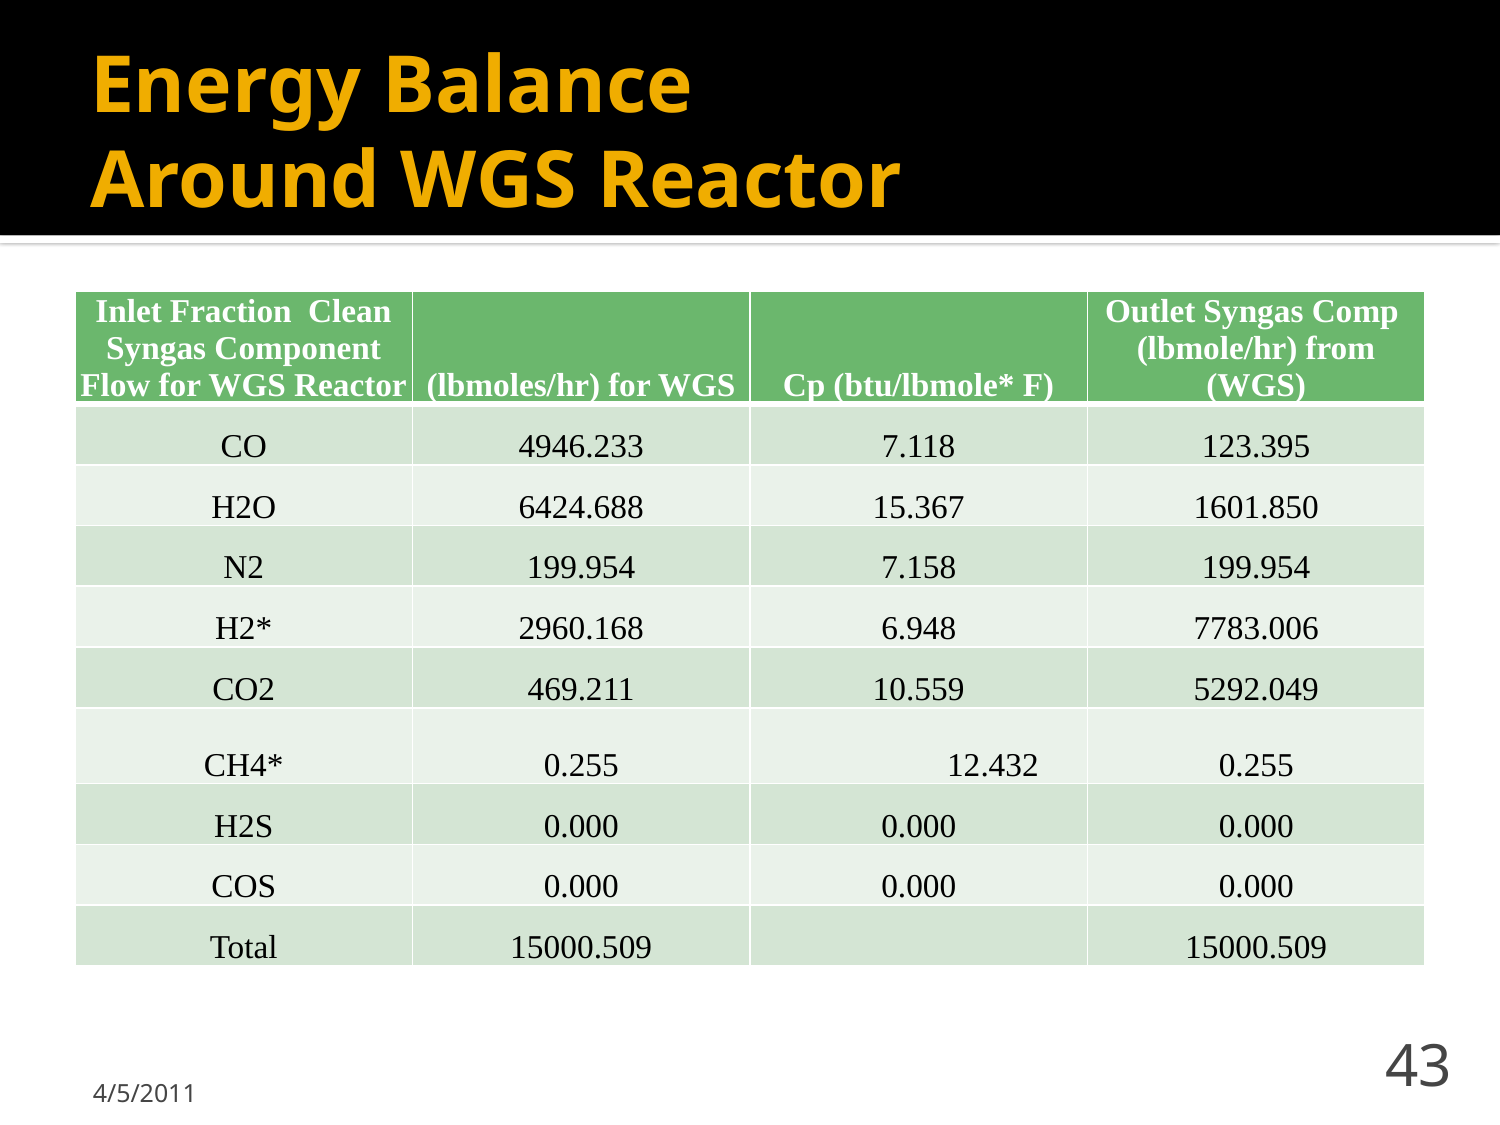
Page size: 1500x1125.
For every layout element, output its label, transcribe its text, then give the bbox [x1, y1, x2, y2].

table_cell COS [76, 845, 412, 904]
table_cell 1601.850 [1088, 466, 1424, 525]
table_cell 0.000 [751, 845, 1087, 904]
table_cell 199.954 [1088, 526, 1424, 585]
table_cell 0.000 [751, 784, 1087, 844]
table_cell 12.432 [751, 709, 1087, 783]
table_cell 0.000 [413, 784, 749, 844]
table_cell CO [76, 407, 412, 464]
table_cell H2O [76, 466, 412, 525]
title Energy Balance Around WGS Reactor [75, 25, 1425, 231]
table_cell 15000.509 [413, 906, 749, 965]
table_cell 15.367 [751, 466, 1087, 525]
table_cell 0.255 [413, 709, 749, 783]
table_header Cp (btu/lbmole* F) [751, 292, 1087, 401]
slide_number 43 [1345, 1062, 1467, 1108]
table_cell 123.395 [1088, 407, 1424, 464]
table_header (lbmoles/hr) for WGS [413, 292, 749, 401]
table_cell 0.255 [1088, 709, 1424, 783]
table_cell 6424.688 [413, 466, 749, 525]
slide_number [75, 1062, 425, 1108]
table_header Outlet Syngas Comp (lbmole/hr) from (WGS) [1088, 292, 1424, 401]
table_cell 7.118 [751, 407, 1087, 464]
table_cell 15000.509 [1088, 906, 1424, 965]
table_cell 6.948 [751, 587, 1087, 646]
table_cell 0.000 [1088, 845, 1424, 904]
table_cell 4946.233 [413, 407, 749, 464]
table_cell Total [76, 906, 412, 965]
table_cell 2960.168 [413, 587, 749, 646]
table_cell 7.158 [751, 526, 1087, 585]
table_cell 7783.006 [1088, 587, 1424, 646]
table_cell CO2 [76, 648, 412, 707]
table_cell 10.559 [751, 648, 1087, 707]
table_cell H2* [76, 587, 412, 646]
table_cell N2 [76, 526, 412, 585]
table_cell [751, 906, 1087, 965]
table_cell 199.954 [413, 526, 749, 585]
table_cell 0.000 [413, 845, 749, 904]
table_cell H2S [76, 784, 412, 844]
table_cell 469.211 [413, 648, 749, 707]
table_cell CH4* [76, 709, 412, 783]
table_cell 5292.049 [1088, 648, 1424, 707]
table_header Inlet Fraction Clean Syngas Component Flow for WGS Reactor [76, 292, 412, 401]
table_cell 0.000 [1088, 784, 1424, 844]
